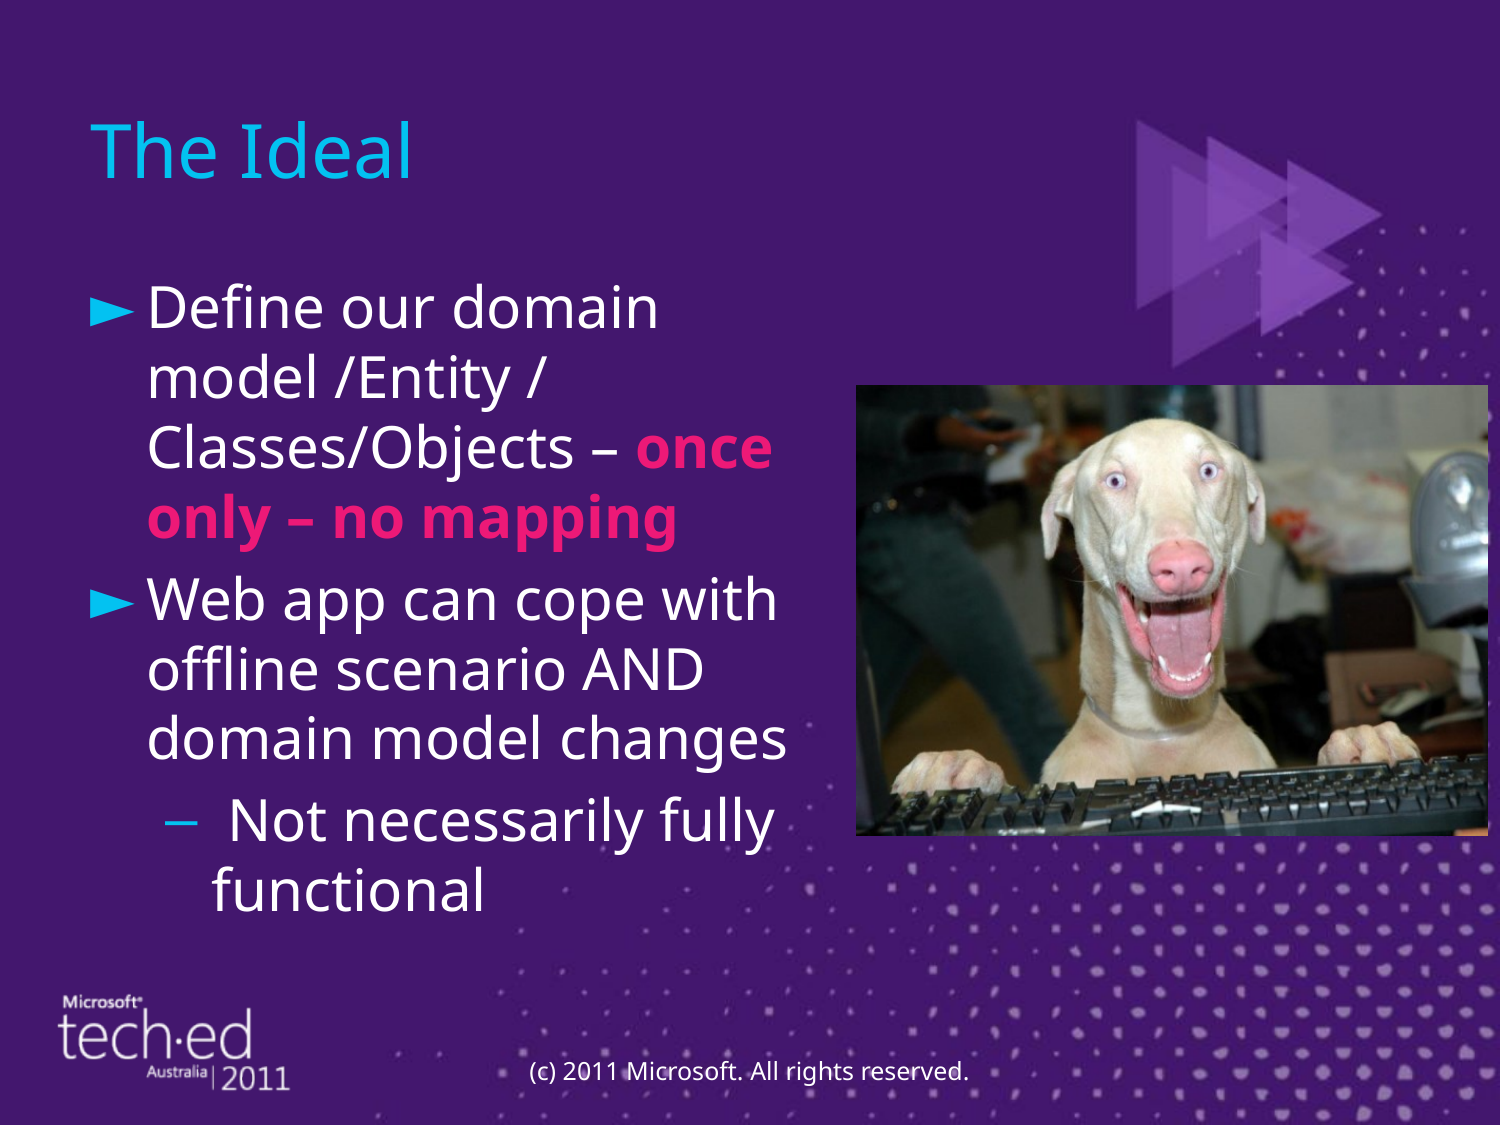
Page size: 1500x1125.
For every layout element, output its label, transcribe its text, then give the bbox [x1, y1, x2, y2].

picture [0, 0, 1500, 1125]
list Define our domain model /Entity / Classes/Objects – once only – no mapping Web app can cope with offline scenario AND domain model changes Not necessarily fully functional [75, 262, 892, 1005]
footer (c) 2011 Microsoft. All rights reserved. [512, 1042, 988, 1103]
title The Ideal [75, 54, 1425, 243]
